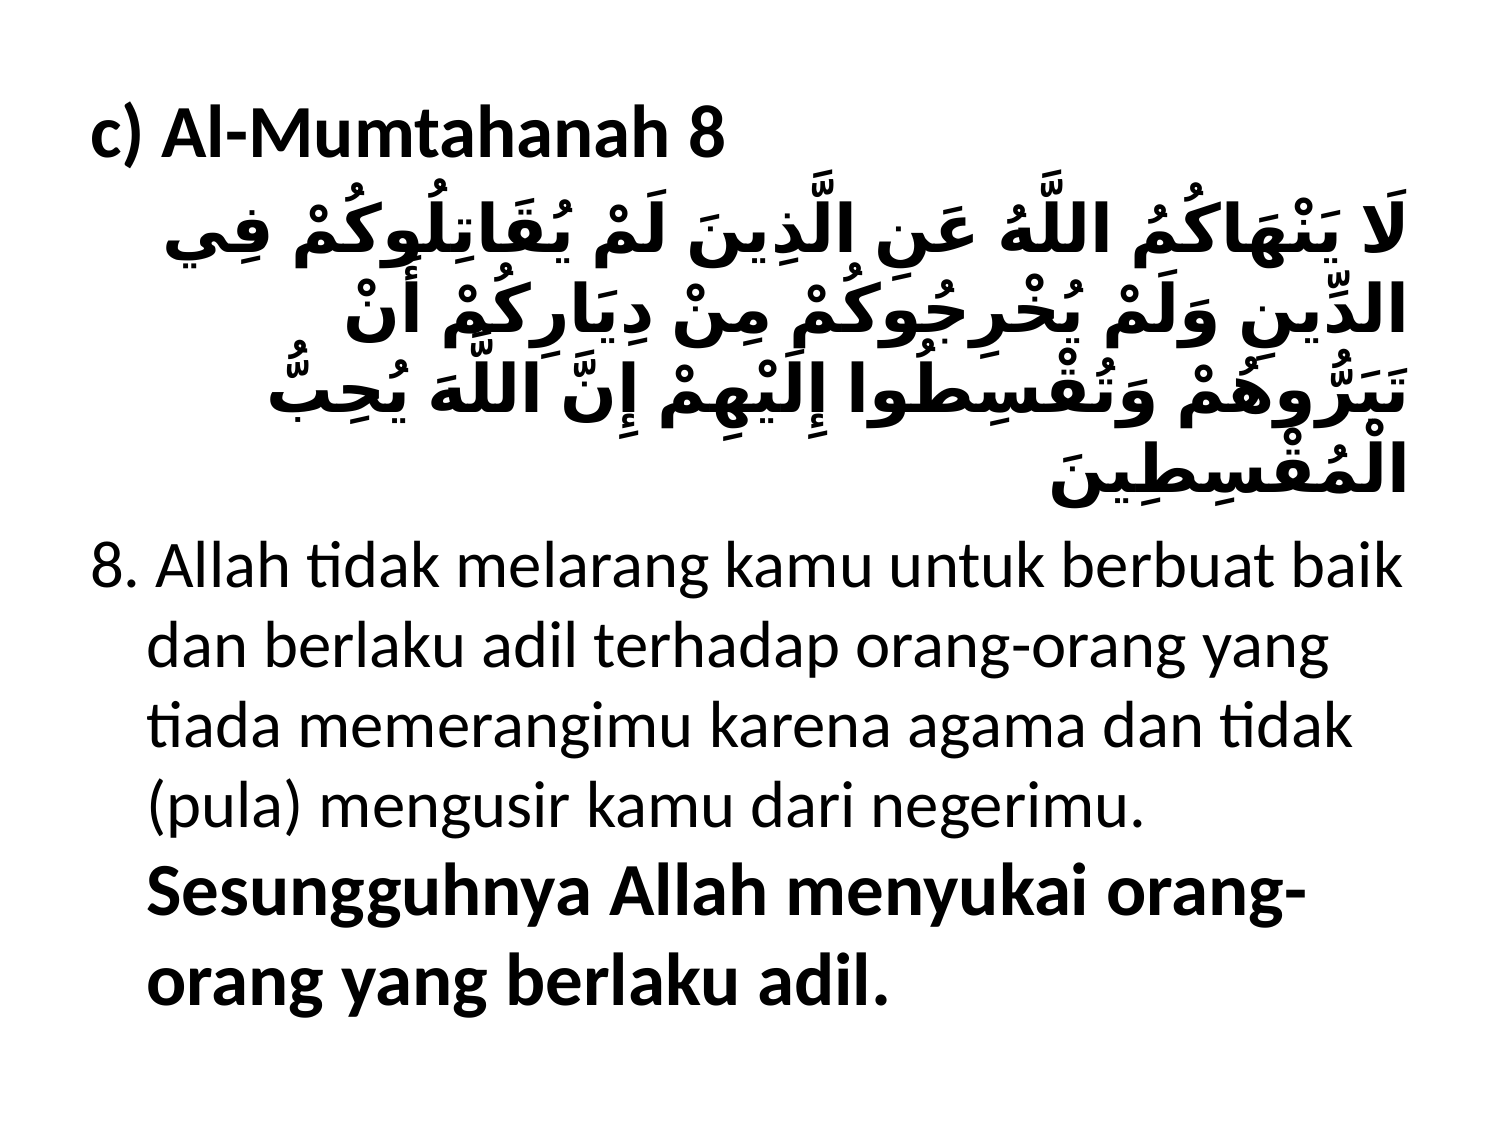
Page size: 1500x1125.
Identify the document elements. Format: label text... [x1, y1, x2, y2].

list c) Al-Mumtahanah 8 لَا يَنْهَاكُمُ اللَّهُ عَنِ الَّذِينَ لَمْ يُقَاتِلُوكُمْ فِي الدِّينِ وَلَمْ يُخْرِجُوكُمْ مِنْ دِيَارِكُمْ أَنْ تَبَرُّوهُمْ وَتُقْسِطُوا إِلَيْهِمْ إِنَّ اللَّهَ يُحِبُّ الْمُقْسِطِينَ 8. Allah tidak melarang kamu untuk berbuat baik dan berlaku adil terhadap orang-orang yang tiada memerangimu karena agama dan tidak (pula) mengusir kamu dari negerimu. Sesungguhnya Allah menyukai orang-orang yang berlaku adil. [75, 75, 1425, 1005]
